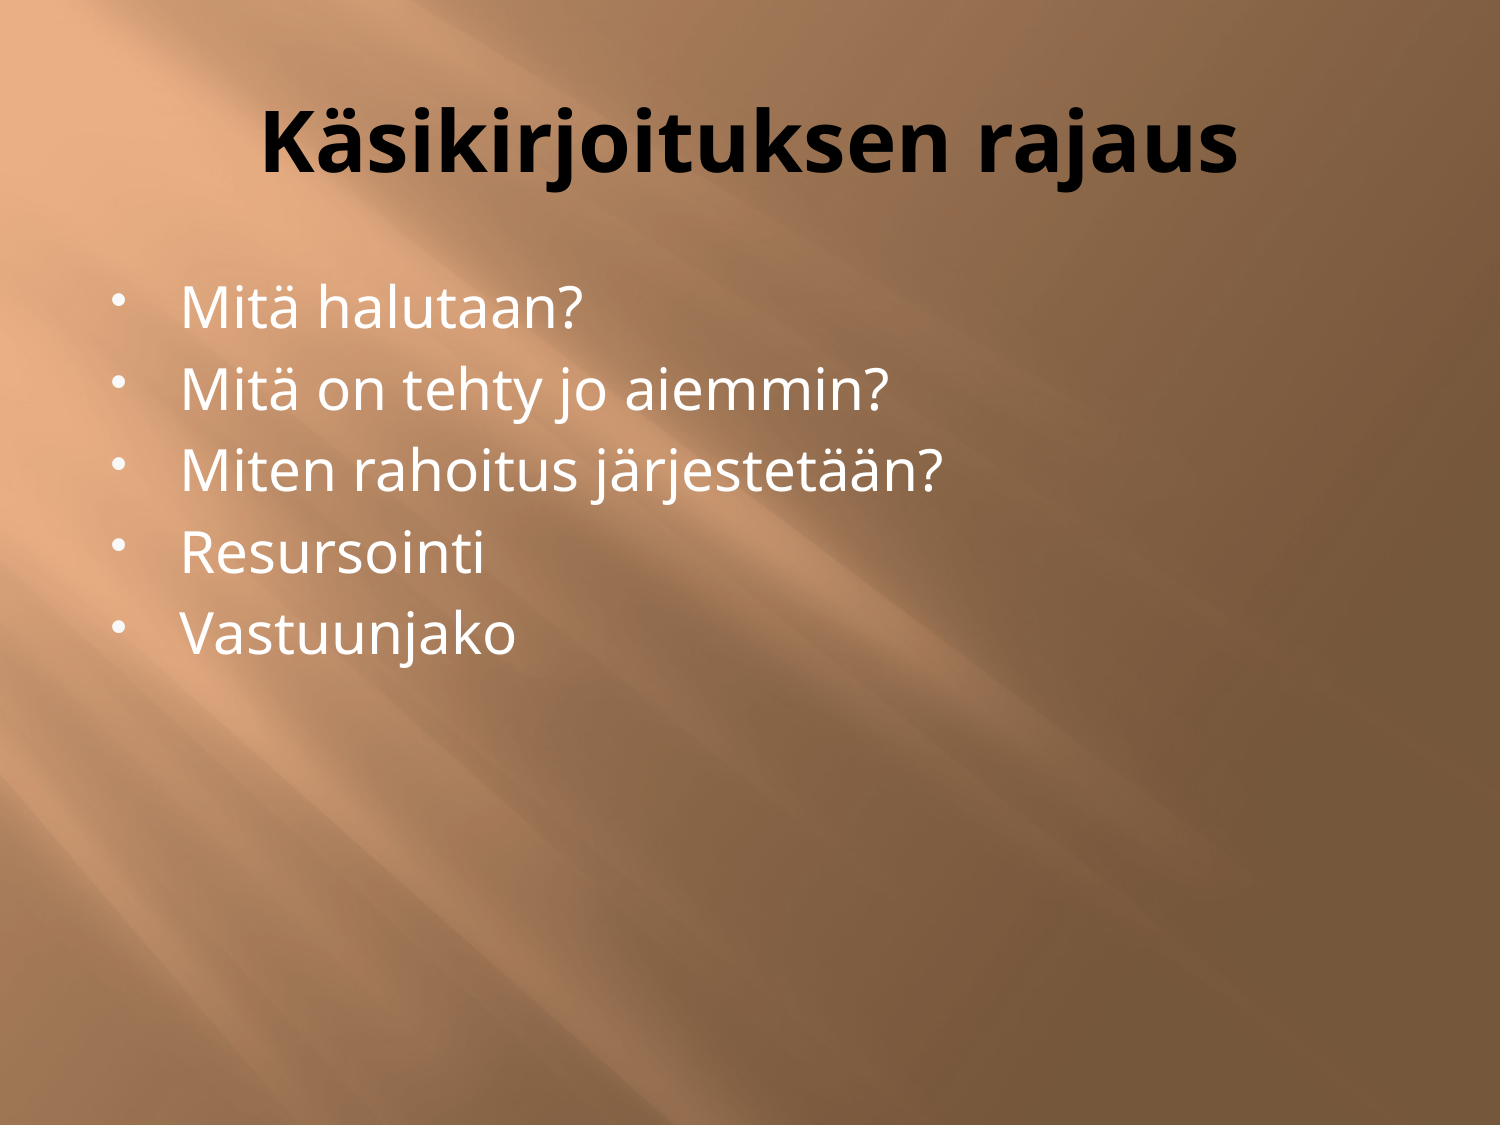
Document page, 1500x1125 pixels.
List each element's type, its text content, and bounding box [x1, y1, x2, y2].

list Mitä halutaan? Mitä on tehty jo aiemmin? Miten rahoitus järjestetään? Resursointi Vastuunjako [75, 262, 1425, 1035]
title Käsikirjoituksen rajaus [75, 45, 1425, 233]
